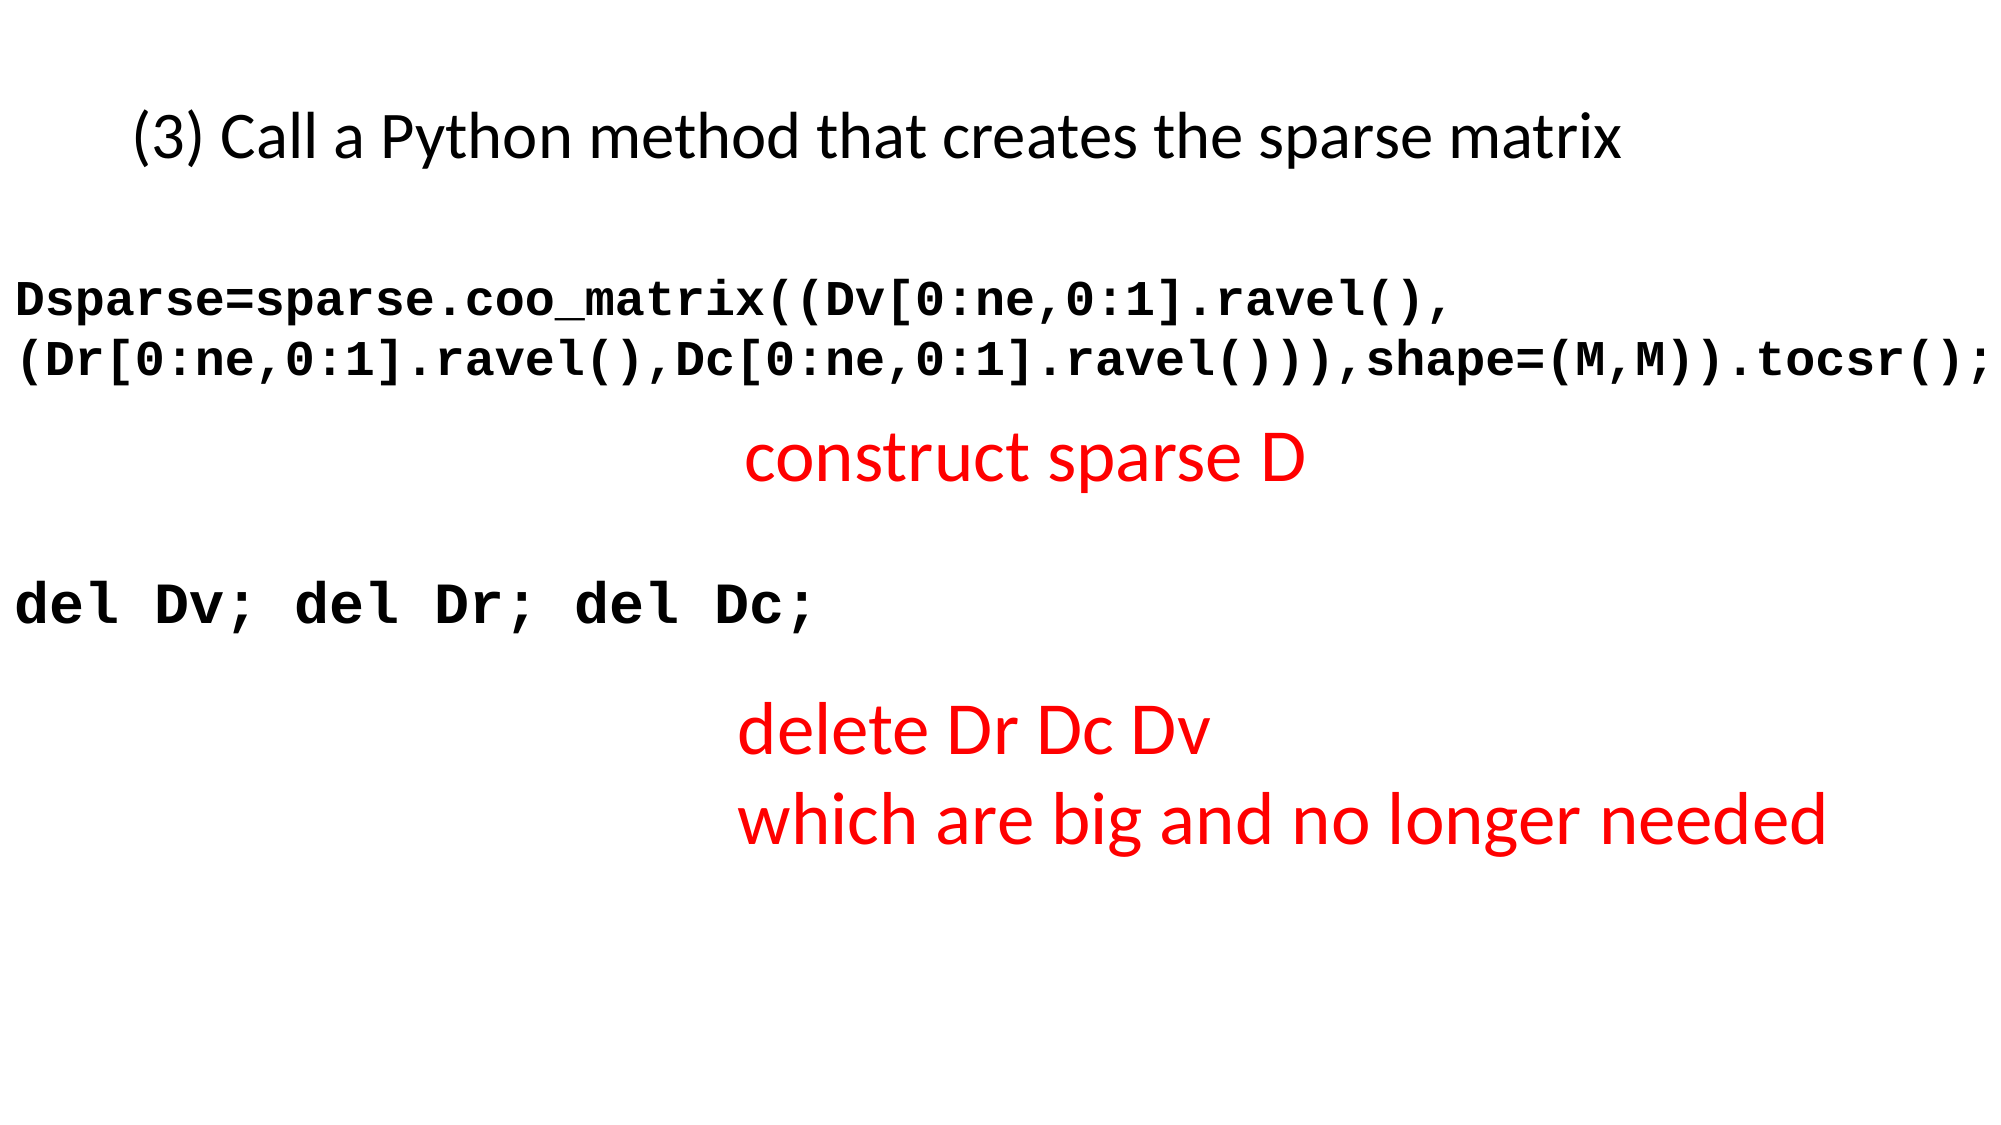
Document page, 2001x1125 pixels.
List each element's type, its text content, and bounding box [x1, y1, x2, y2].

text_box delete Dr Dc Dv which are big and no longer needed [722, 671, 2000, 867]
text_box construct sparse D [729, 399, 2000, 505]
text_box Dsparse=sparse.coo_matrix((Dv[0:ne,0:1].ravel(), (Dr[0:ne,0:1].ravel(),Dc[0:ne,0:1].ravel())),shape=(M,M)).tocsr(); del Dv; del Dr; del Dc; [0, 258, 2000, 643]
text_box (3) Call a Python method that creates the sparse matrix [116, 84, 1918, 180]
